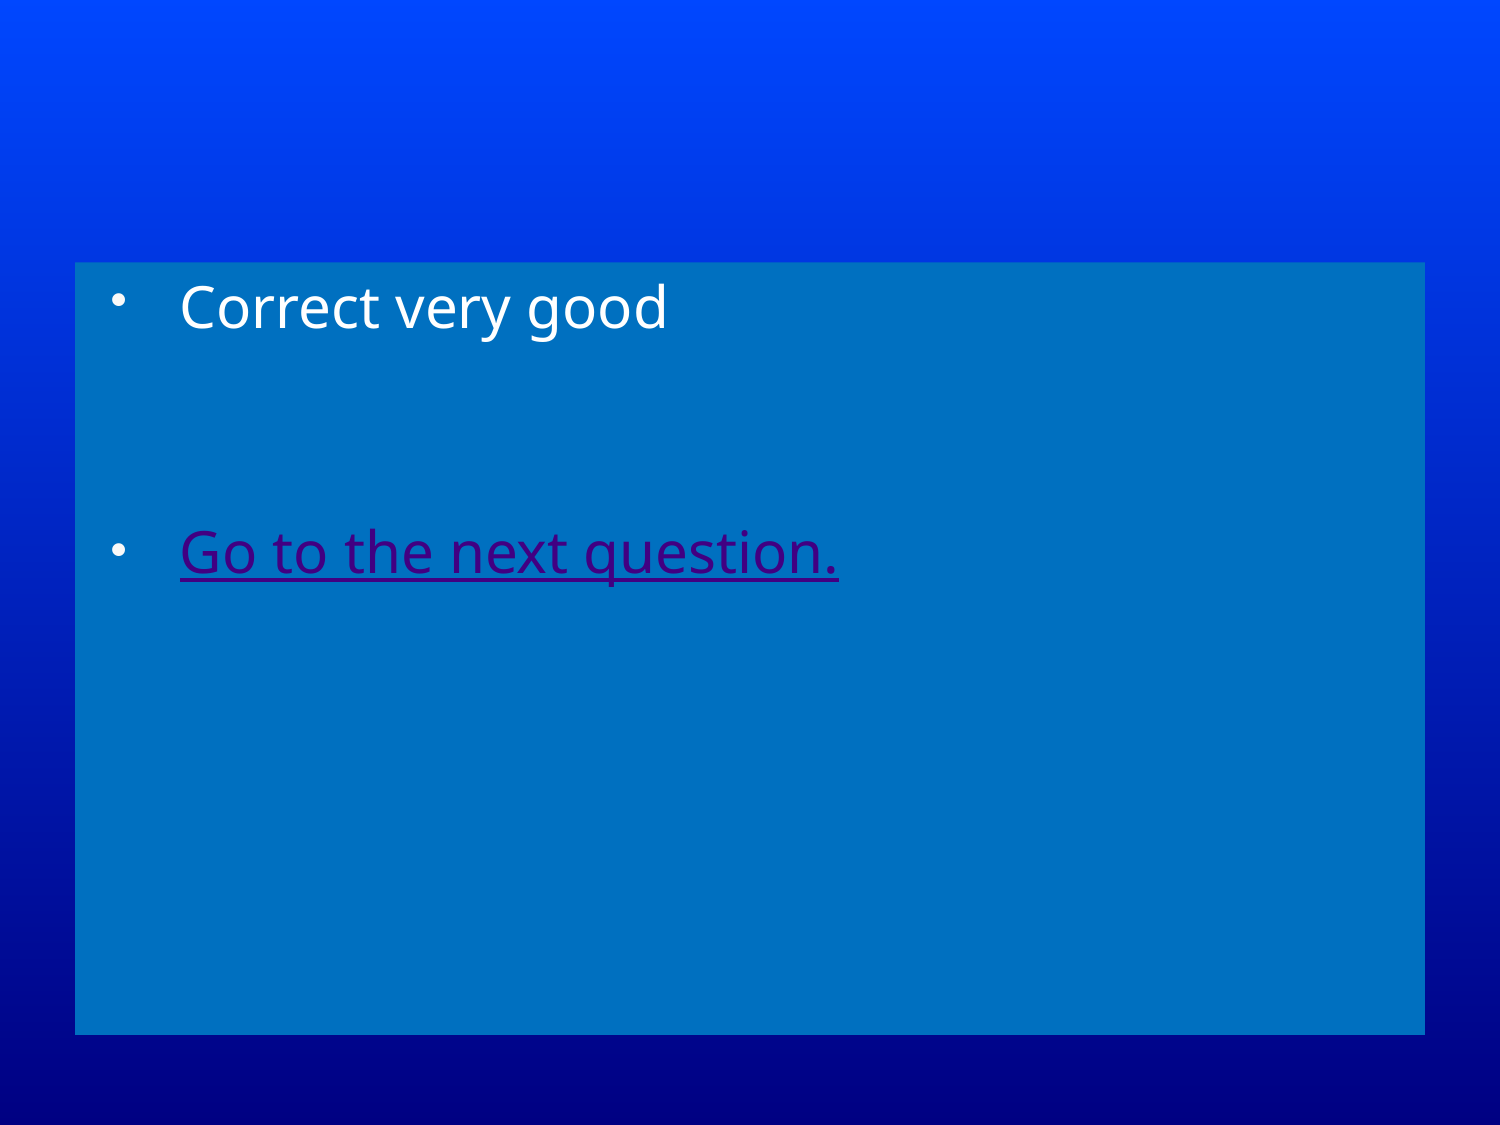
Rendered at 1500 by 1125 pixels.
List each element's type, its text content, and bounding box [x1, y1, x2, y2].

list Correct very good Go to the next question. [75, 262, 1425, 1035]
